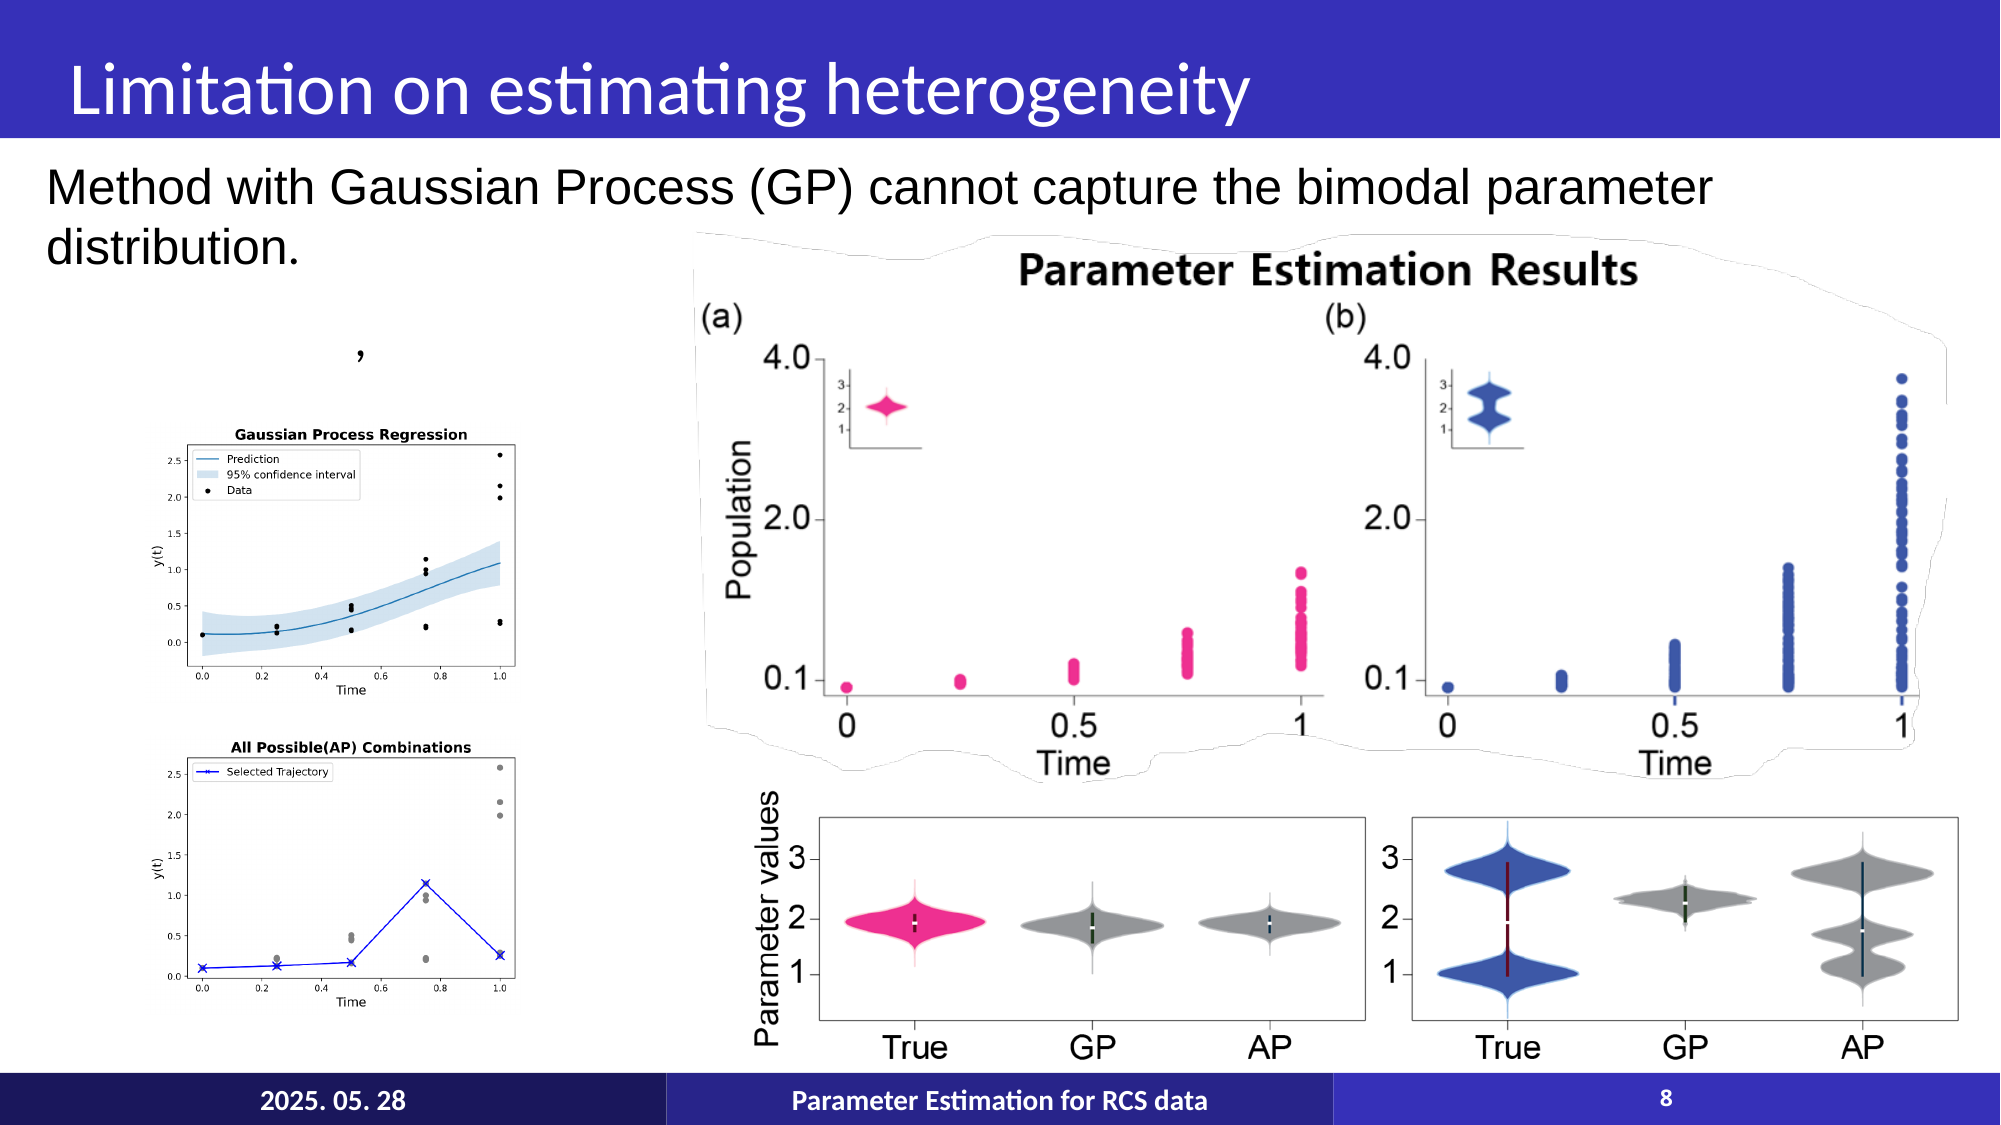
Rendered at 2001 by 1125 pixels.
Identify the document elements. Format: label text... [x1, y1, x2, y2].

picture [145, 422, 521, 703]
picture [692, 230, 1970, 1063]
picture [145, 735, 521, 1015]
text_box Method with Gaussian Process (GP) cannot capture the bimodal parameter distribution. [31, 147, 1992, 283]
text_box Limitation on estimating heterogeneity [59, 34, 1708, 136]
